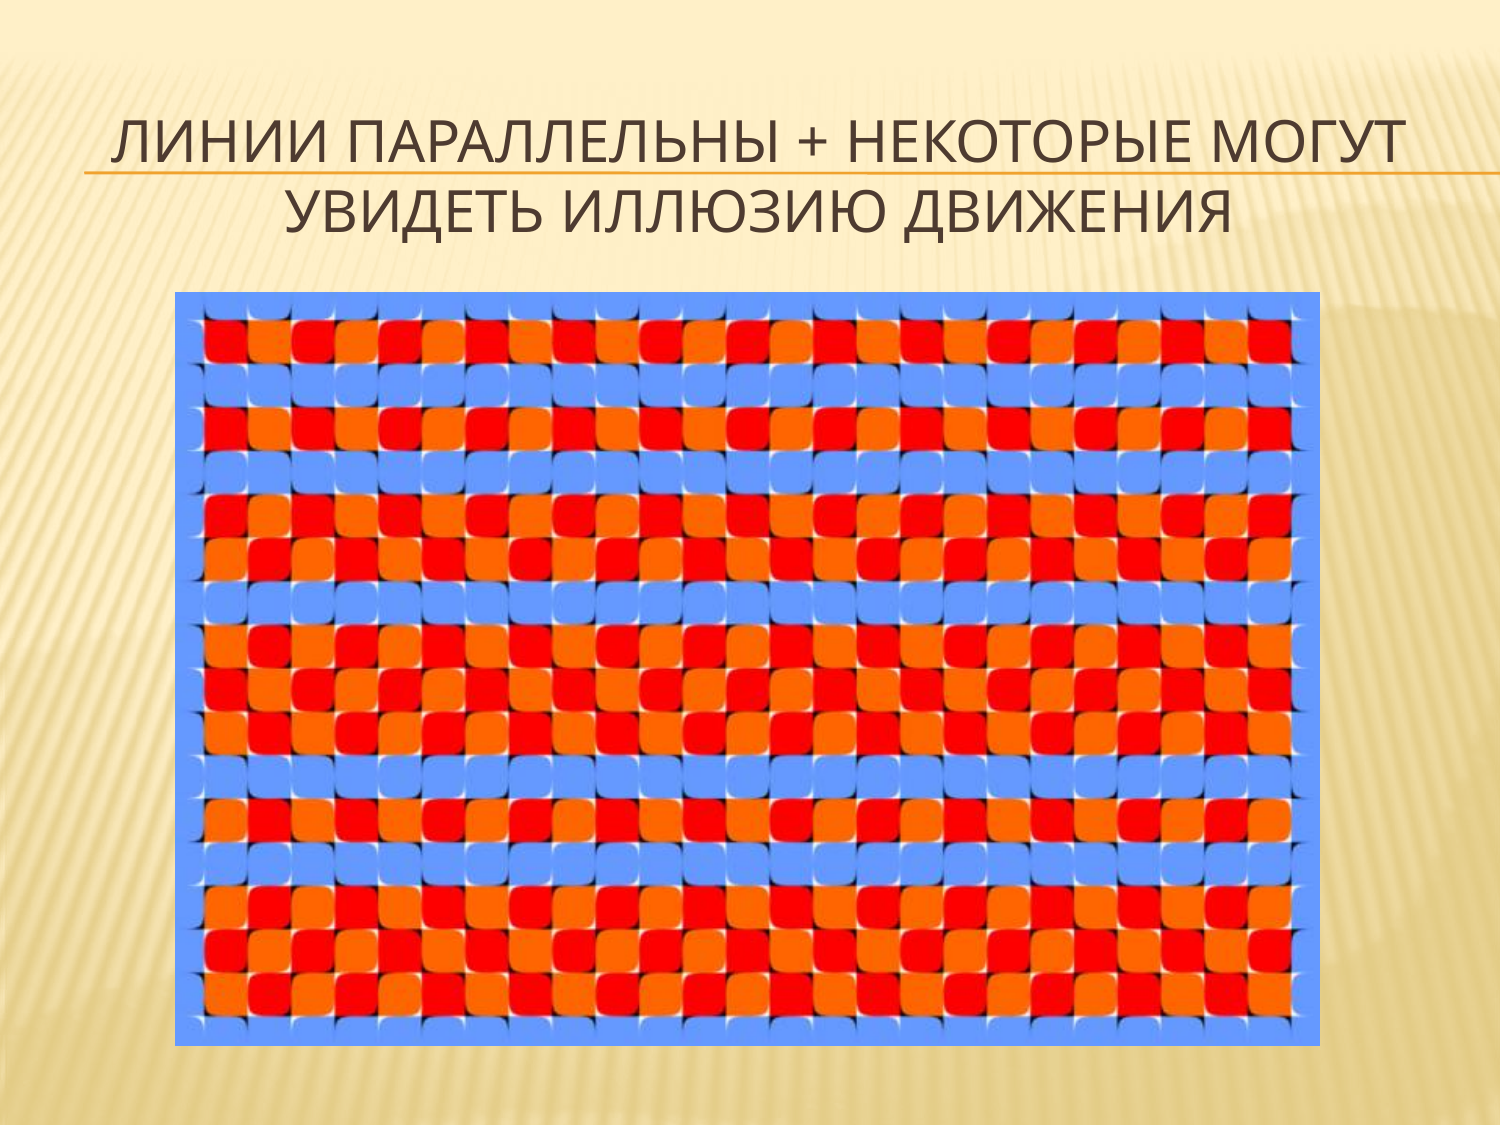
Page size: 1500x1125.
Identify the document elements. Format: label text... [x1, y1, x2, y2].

title Линии параллельны + некоторые могут увидеть иллюзию движения [46, 105, 1472, 243]
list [175, 292, 1320, 1046]
